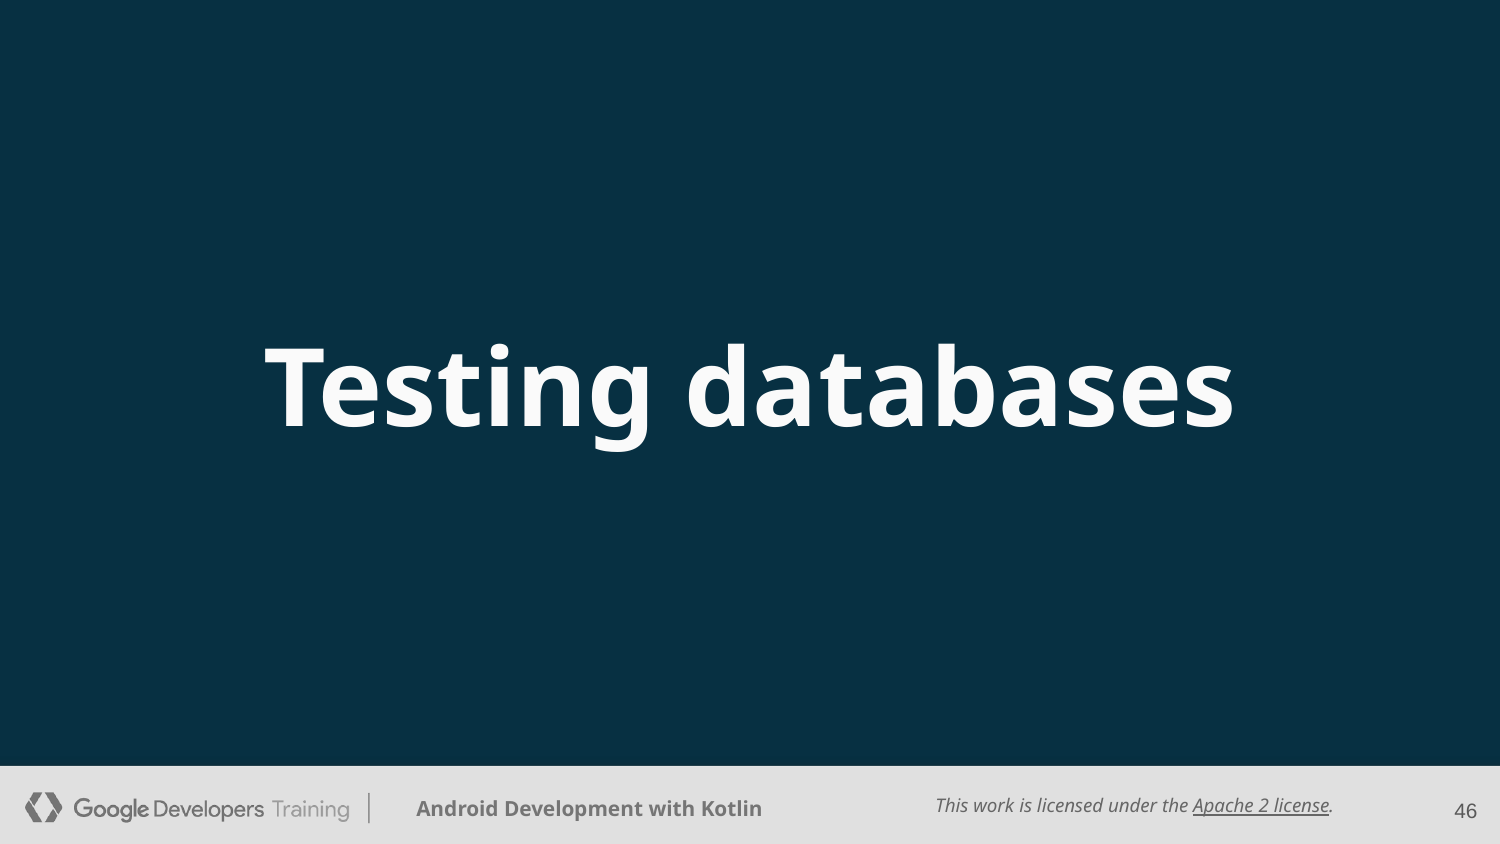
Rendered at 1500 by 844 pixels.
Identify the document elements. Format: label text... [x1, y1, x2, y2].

picture [0, 0, 1500, 844]
slide_number ‹#› [1402, 777, 1493, 842]
text_box Testing databases [51, 0, 1449, 766]
